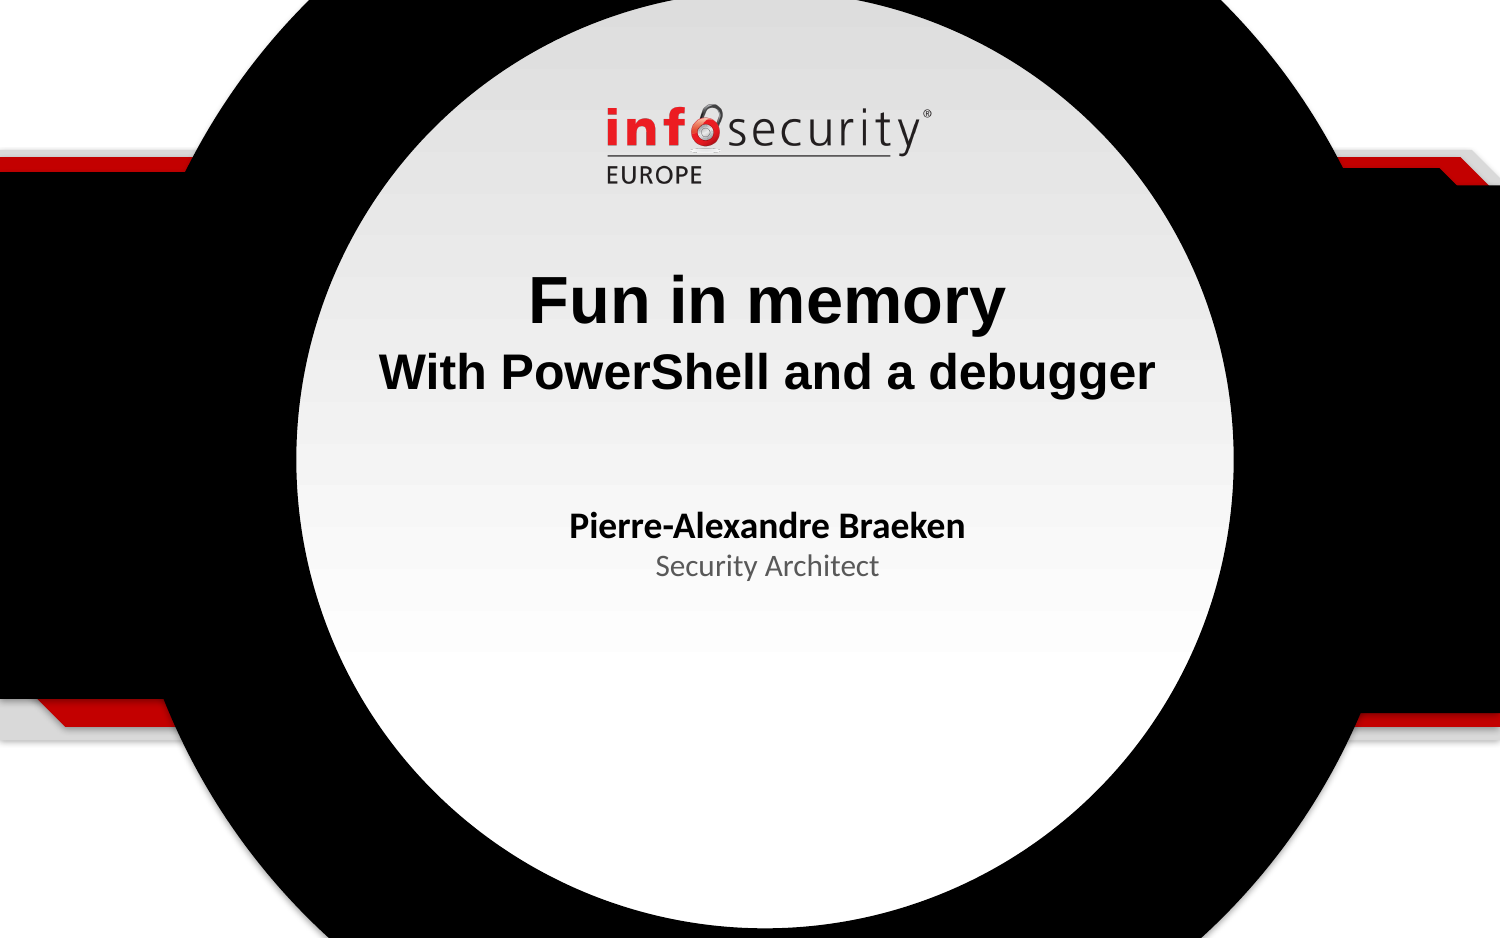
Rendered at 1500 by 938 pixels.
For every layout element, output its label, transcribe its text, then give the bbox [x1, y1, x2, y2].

subtitle Fun in memory With PowerShell and a debugger [336, 267, 1199, 469]
list Security Architect [336, 545, 1200, 593]
list Pierre-Alexandre Braeken [336, 504, 1199, 545]
